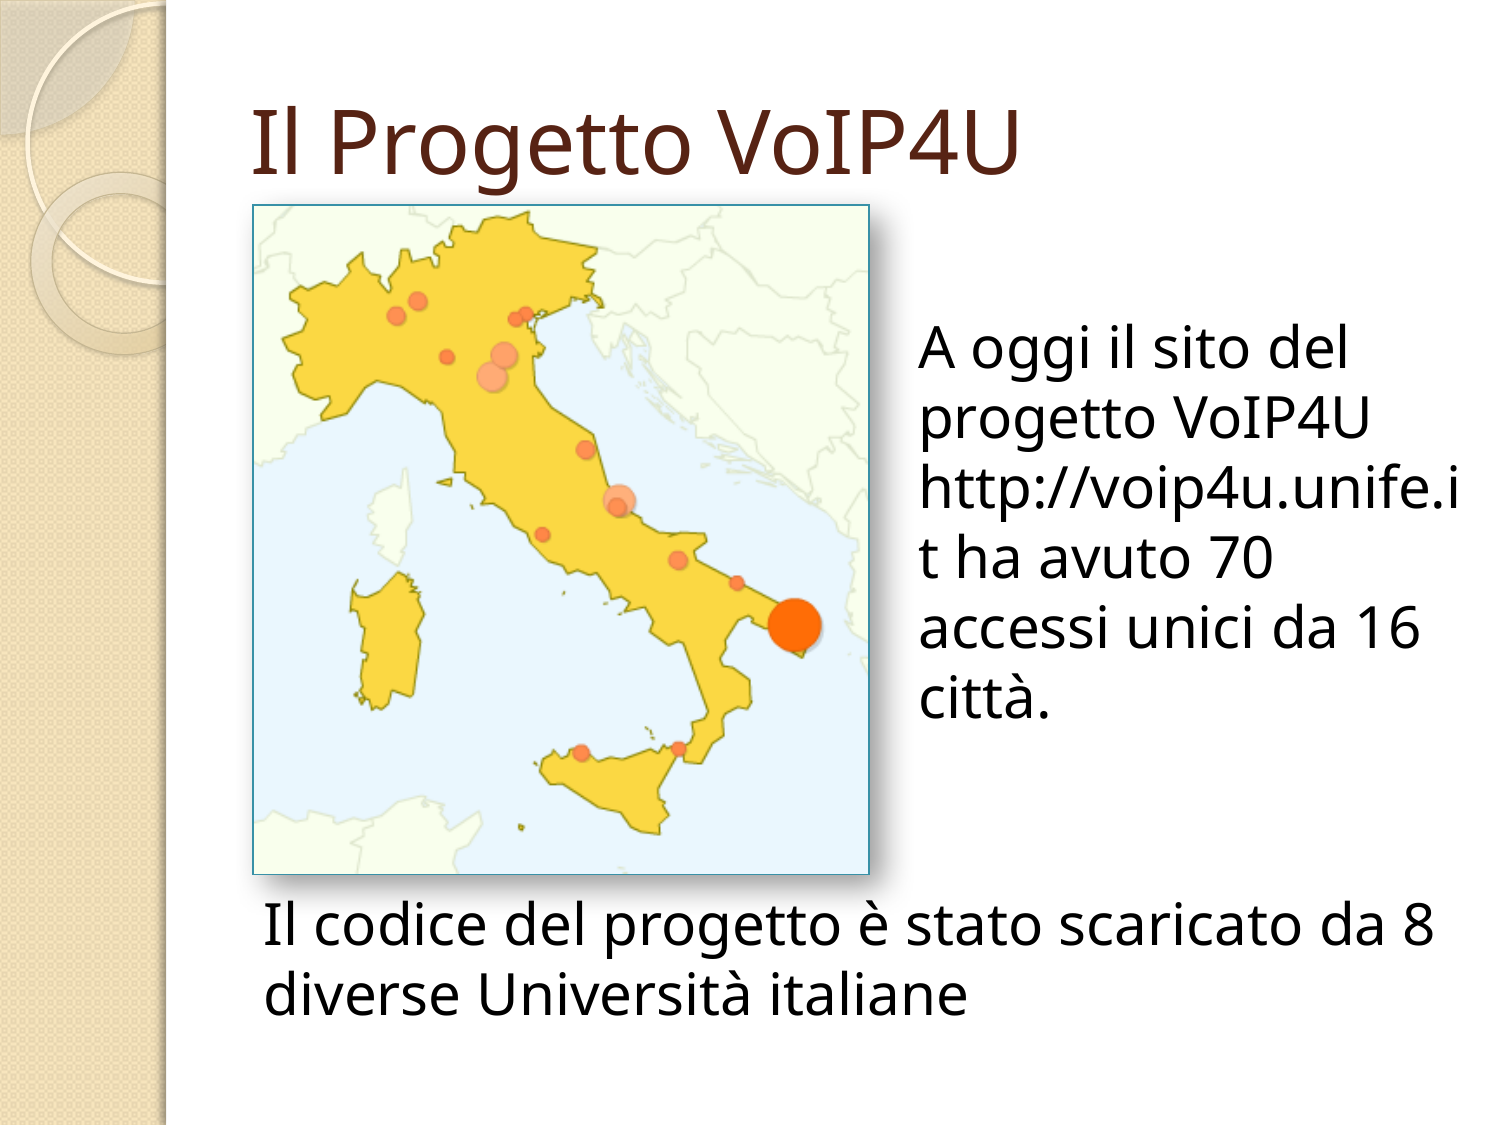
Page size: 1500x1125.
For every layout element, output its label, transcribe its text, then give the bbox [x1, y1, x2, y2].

title Il Progetto VoIP4U [235, 45, 1466, 233]
picture [253, 205, 869, 875]
list Il codice del progetto è stato scaricato da 8 diverse Università italiane [235, 879, 1466, 1036]
text_box A oggi il sito del progetto VoIP4U http://voip4u.unife.it ha avuto 70 accessi unici da 16 città. [903, 302, 1483, 808]
